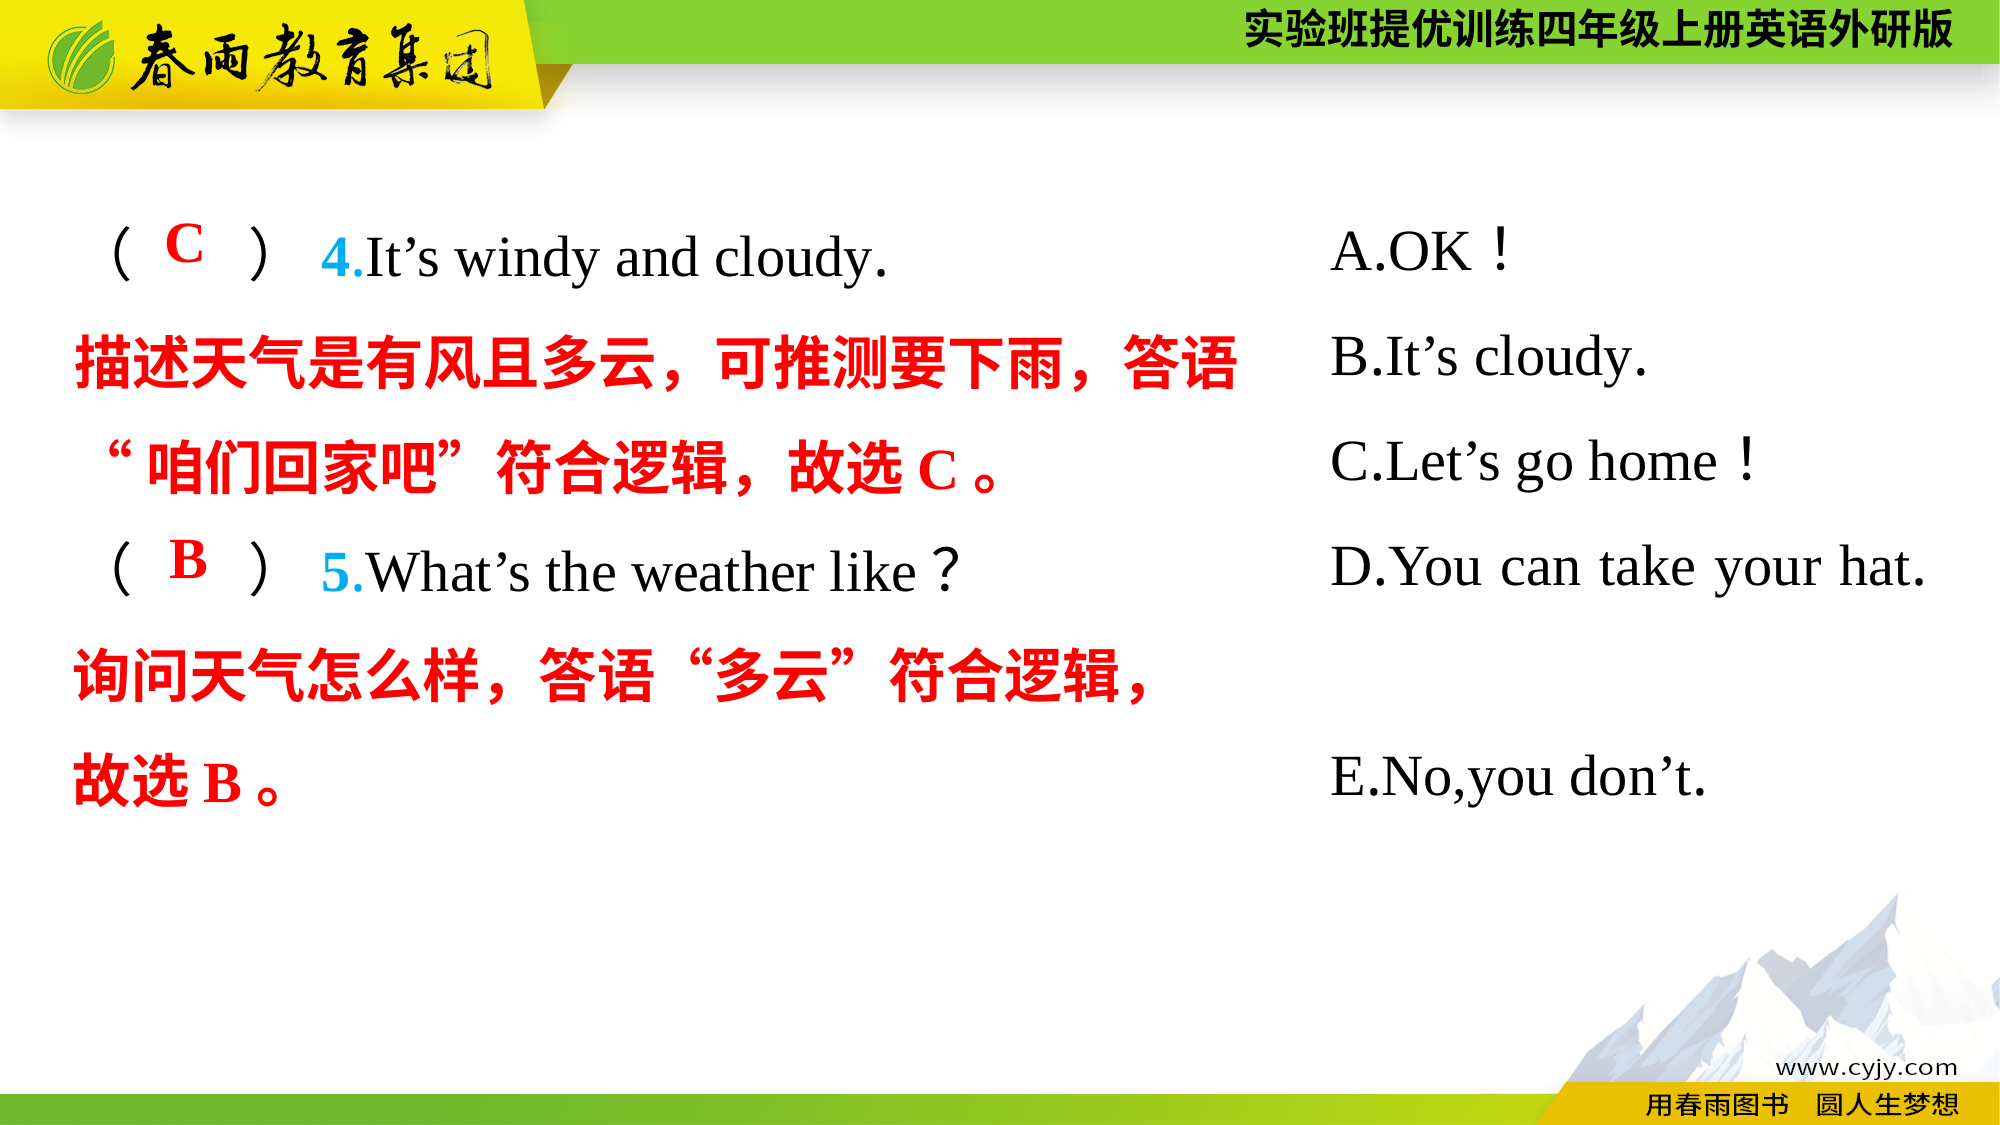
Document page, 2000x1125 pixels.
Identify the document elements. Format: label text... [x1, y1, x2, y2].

picture [0, 0, 2000, 1125]
text_box A.OK！ B.It’s cloudy. C.Let’s go home！ D.You can take your hat. E.No,you don’t. [1315, 169, 1942, 283]
text_box B [154, 512, 224, 596]
text_box C [149, 196, 222, 281]
text_box A.OK！ B.It’s cloudy. C.Let’s go home！ D.You can take your hat. E.No,you don’t. [1315, 509, 1942, 596]
text_box 描述天气是有风且多云，可推测要下雨，答语 “咱们回家吧”符合逻辑，故选C。 [59, 283, 1944, 509]
list （ ）4.It’s windy and cloudy. （ ）5.What’s the weather like？ [59, 509, 1315, 596]
text_box 询问天气怎么样，答语“多云”符合逻辑， 故选B。 [57, 596, 1943, 822]
list （ ）4.It’s windy and cloudy. （ ）5.What’s the weather like？ [59, 176, 1315, 283]
